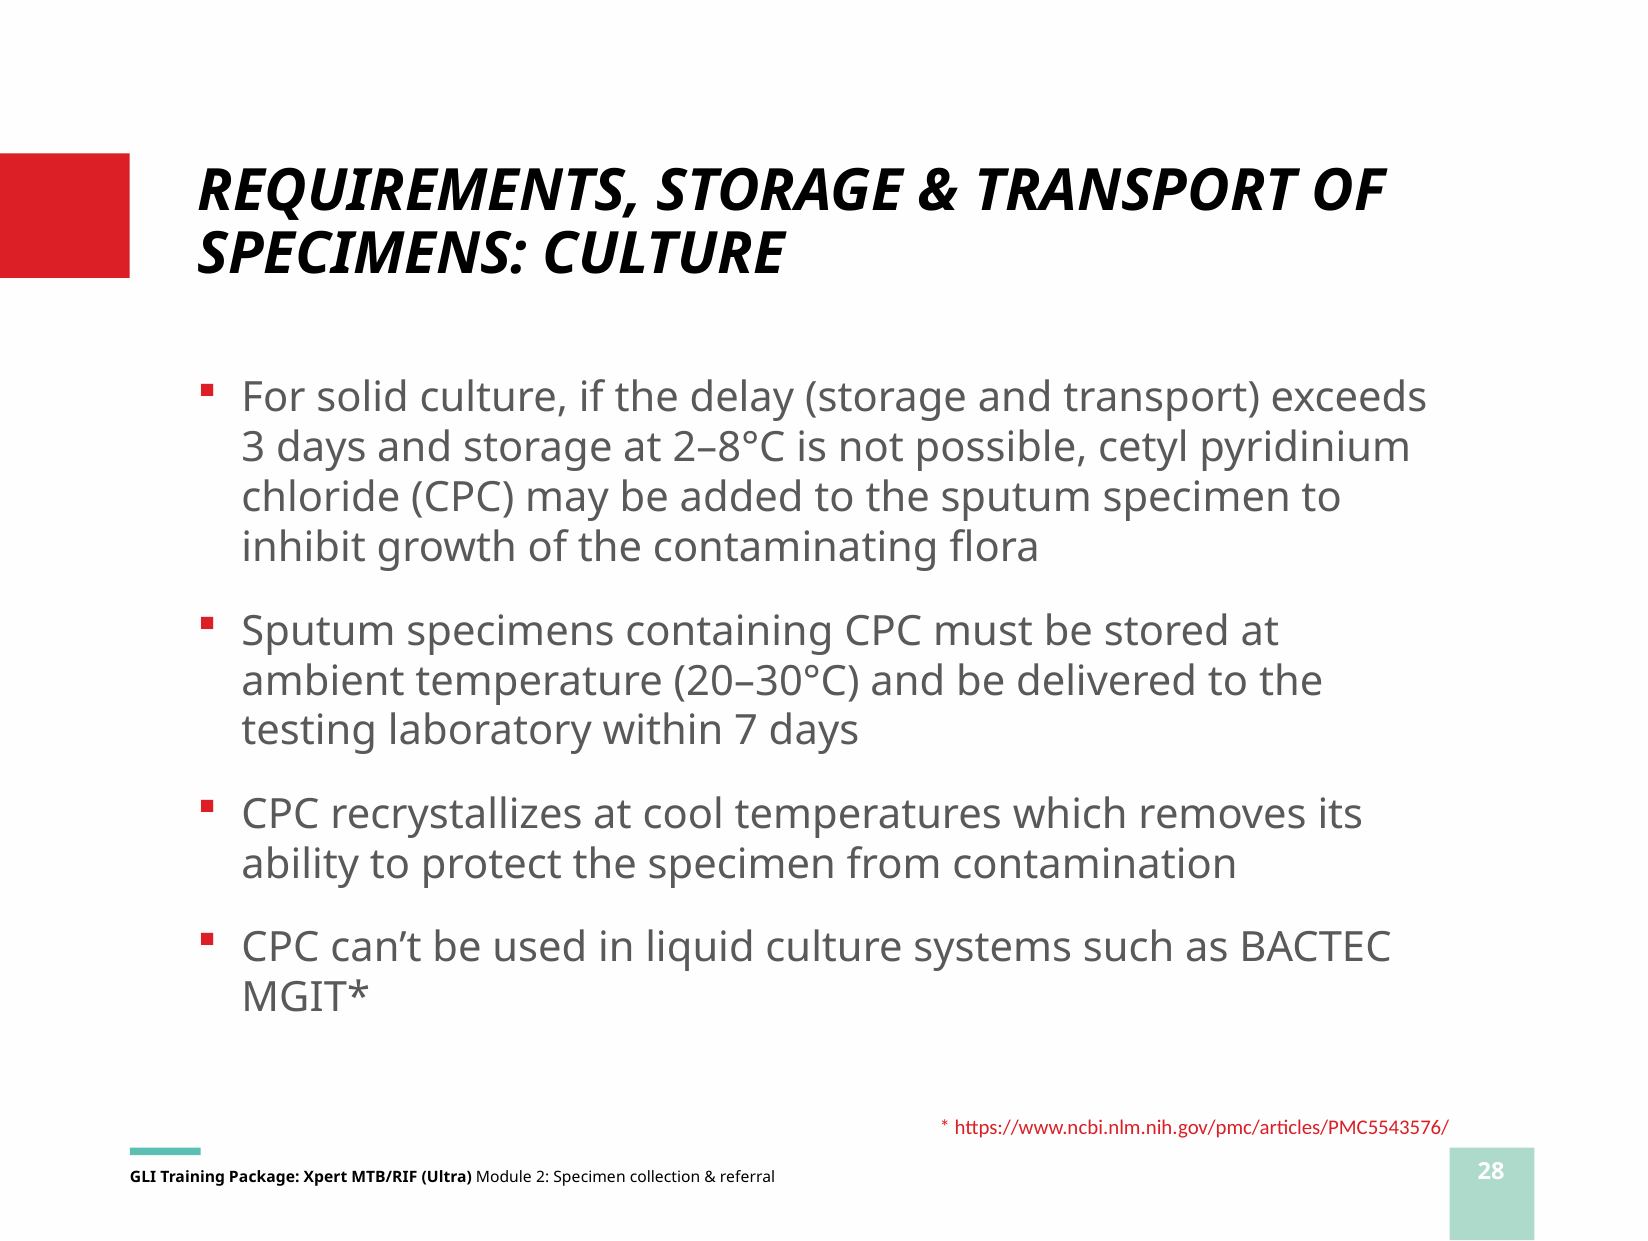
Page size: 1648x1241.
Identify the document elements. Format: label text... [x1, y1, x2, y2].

text_box * https://www.ncbi.nlm.nih.gov/pmc/articles/PMC5543576/ [924, 1106, 1465, 1147]
list For solid culture, if the delay (storage and transport) exceeds 3 days and storage at 2–8°C is not possible, cetyl pyridinium chloride (CPC) may be added to the sputum specimen to inhibit growth of the contaminating flora Sputum specimens containing CPC must be stored at ambient temperature (20–30°C) and be delivered to the testing laboratory within 7 days CPC recrystallizes at cool temperatures which removes its ability to protect the specimen from contamination CPC can’t be used in liquid culture systems such as BACTEC MGIT* [197, 370, 1450, 1127]
title REQUIREMENTS, STORAGE & TRANSPORT OF SPECIMENS: CULTURE [197, 145, 1587, 302]
